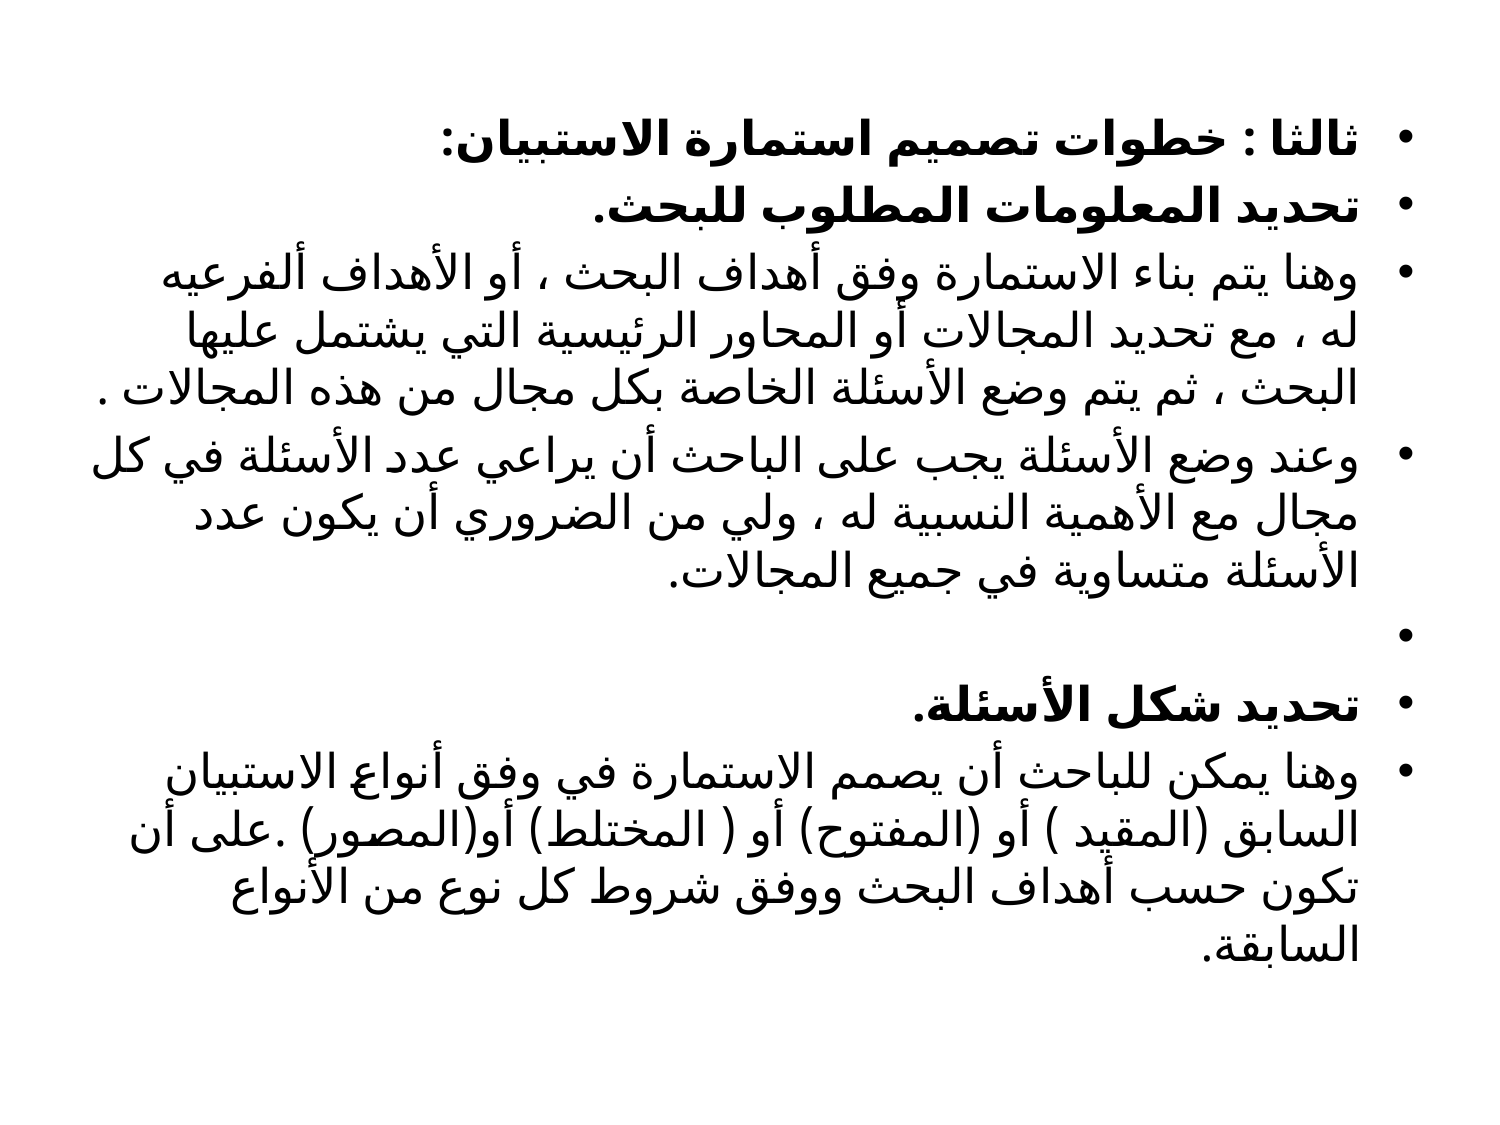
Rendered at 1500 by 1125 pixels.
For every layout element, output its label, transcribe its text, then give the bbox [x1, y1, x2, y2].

list ثالثا : خطوات تصميم استمارة الاستبيان: تحديد المعلومات المطلوب للبحث. وهنا يتم بناء الاستمارة وفق أهداف البحث ، أو الأهداف ألفرعيه له ، مع تحديد المجالات أو المحاور الرئيسية التي يشتمل عليها البحث ، ثم يتم وضع الأسئلة الخاصة بكل مجال من هذه المجالات . وعند وضع الأسئلة يجب على الباحث أن يراعي عدد الأسئلة في كل مجال مع الأهمية النسبية له ، ولي من الضروري أن يكون عدد الأسئلة متساوية في جميع المجالات. تحديد شكل الأسئلة. وهنا يمكن للباحث أن يصمم الاستمارة في وفق أنواع الاستبيان السابق (المقيد ) أو (المفتوح) أو ( المختلط) أو(المصور) .على أن تكون حسب أهداف البحث ووفق شروط كل نوع من الأنواع السابقة. [75, 99, 1425, 1005]
